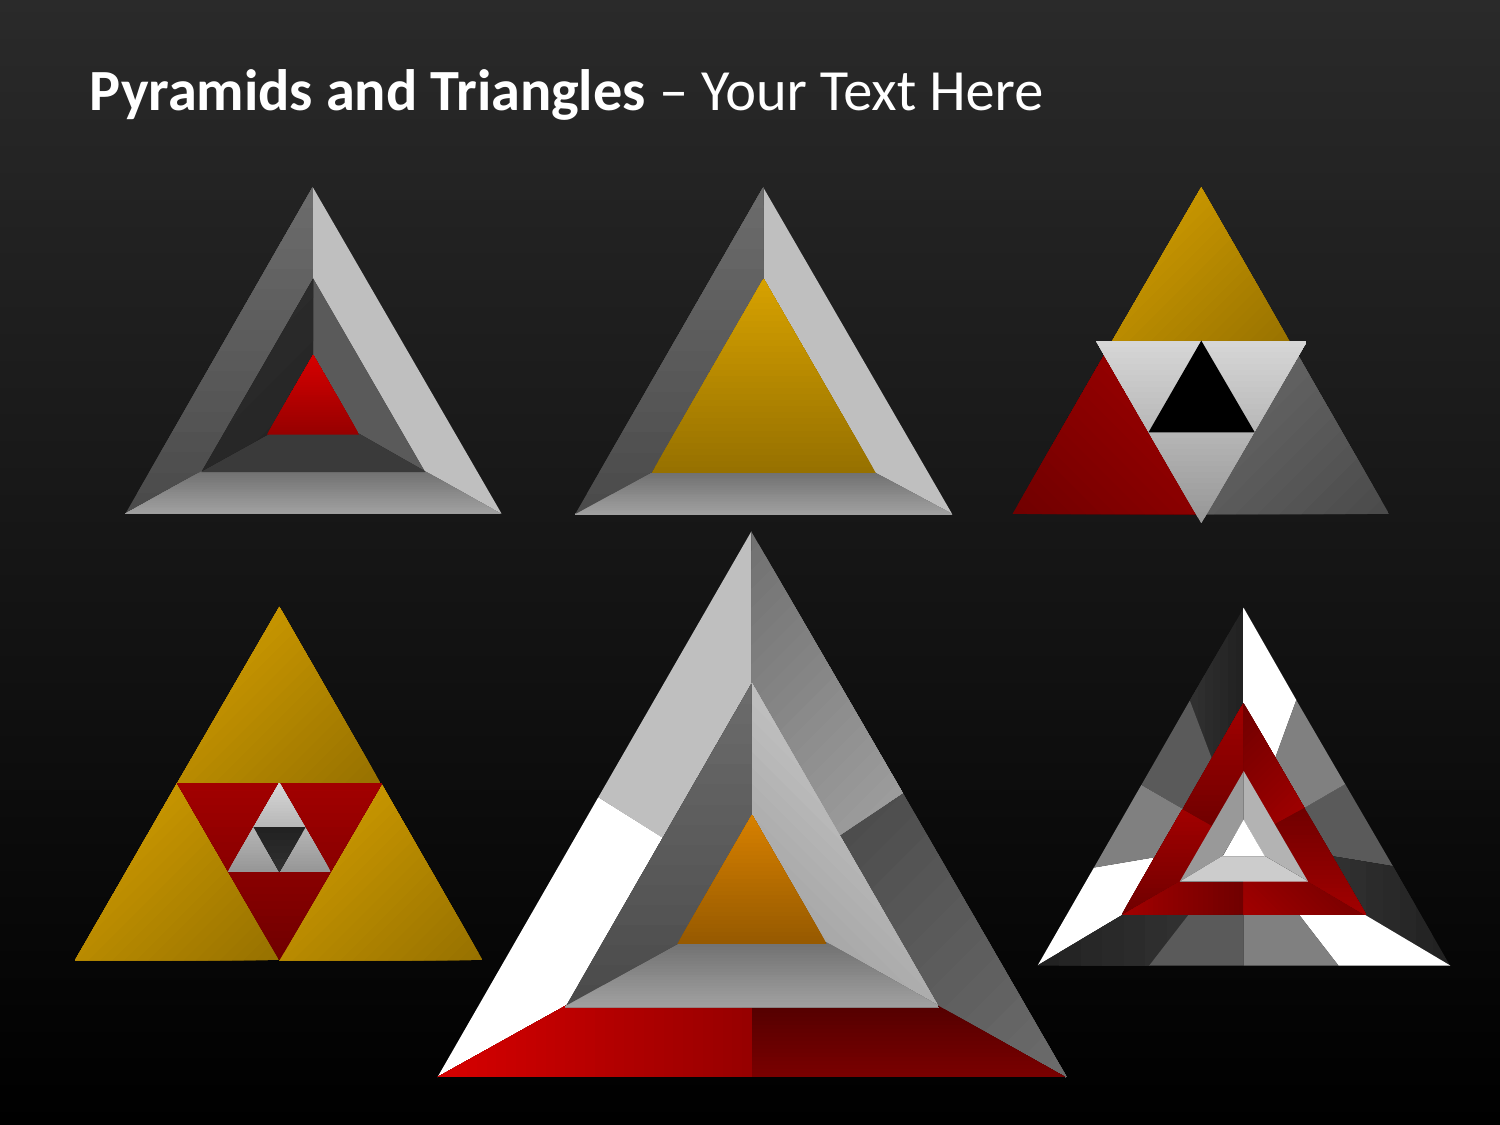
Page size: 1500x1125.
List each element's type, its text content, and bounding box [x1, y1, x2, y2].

text_box Pyramids and Triangles – Your Text Here [75, 37, 1000, 138]
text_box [1012, 187, 1390, 524]
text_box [437, 530, 1067, 1078]
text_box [1071, 607, 1451, 966]
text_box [574, 187, 953, 516]
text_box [74, 606, 483, 961]
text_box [124, 187, 502, 514]
